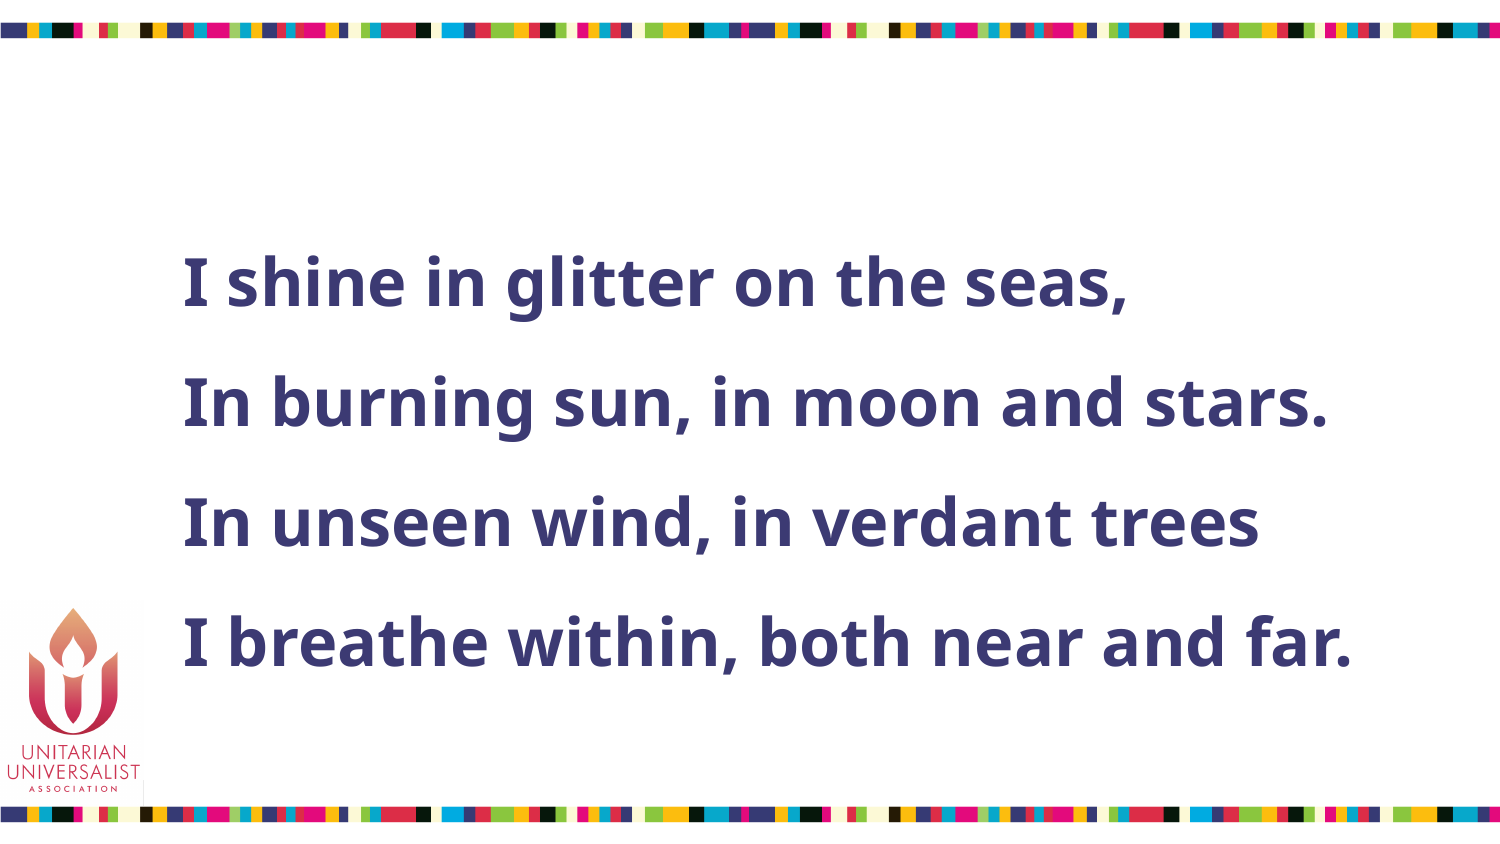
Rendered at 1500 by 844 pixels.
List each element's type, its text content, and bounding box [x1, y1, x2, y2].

picture [0, 22, 1500, 40]
text_box I shine in glitter on the seas, In burning sun, in moon and stars. In unseen wind, in verdant trees I breathe within, both near and far. [168, 184, 1421, 695]
picture [0, 600, 1500, 824]
